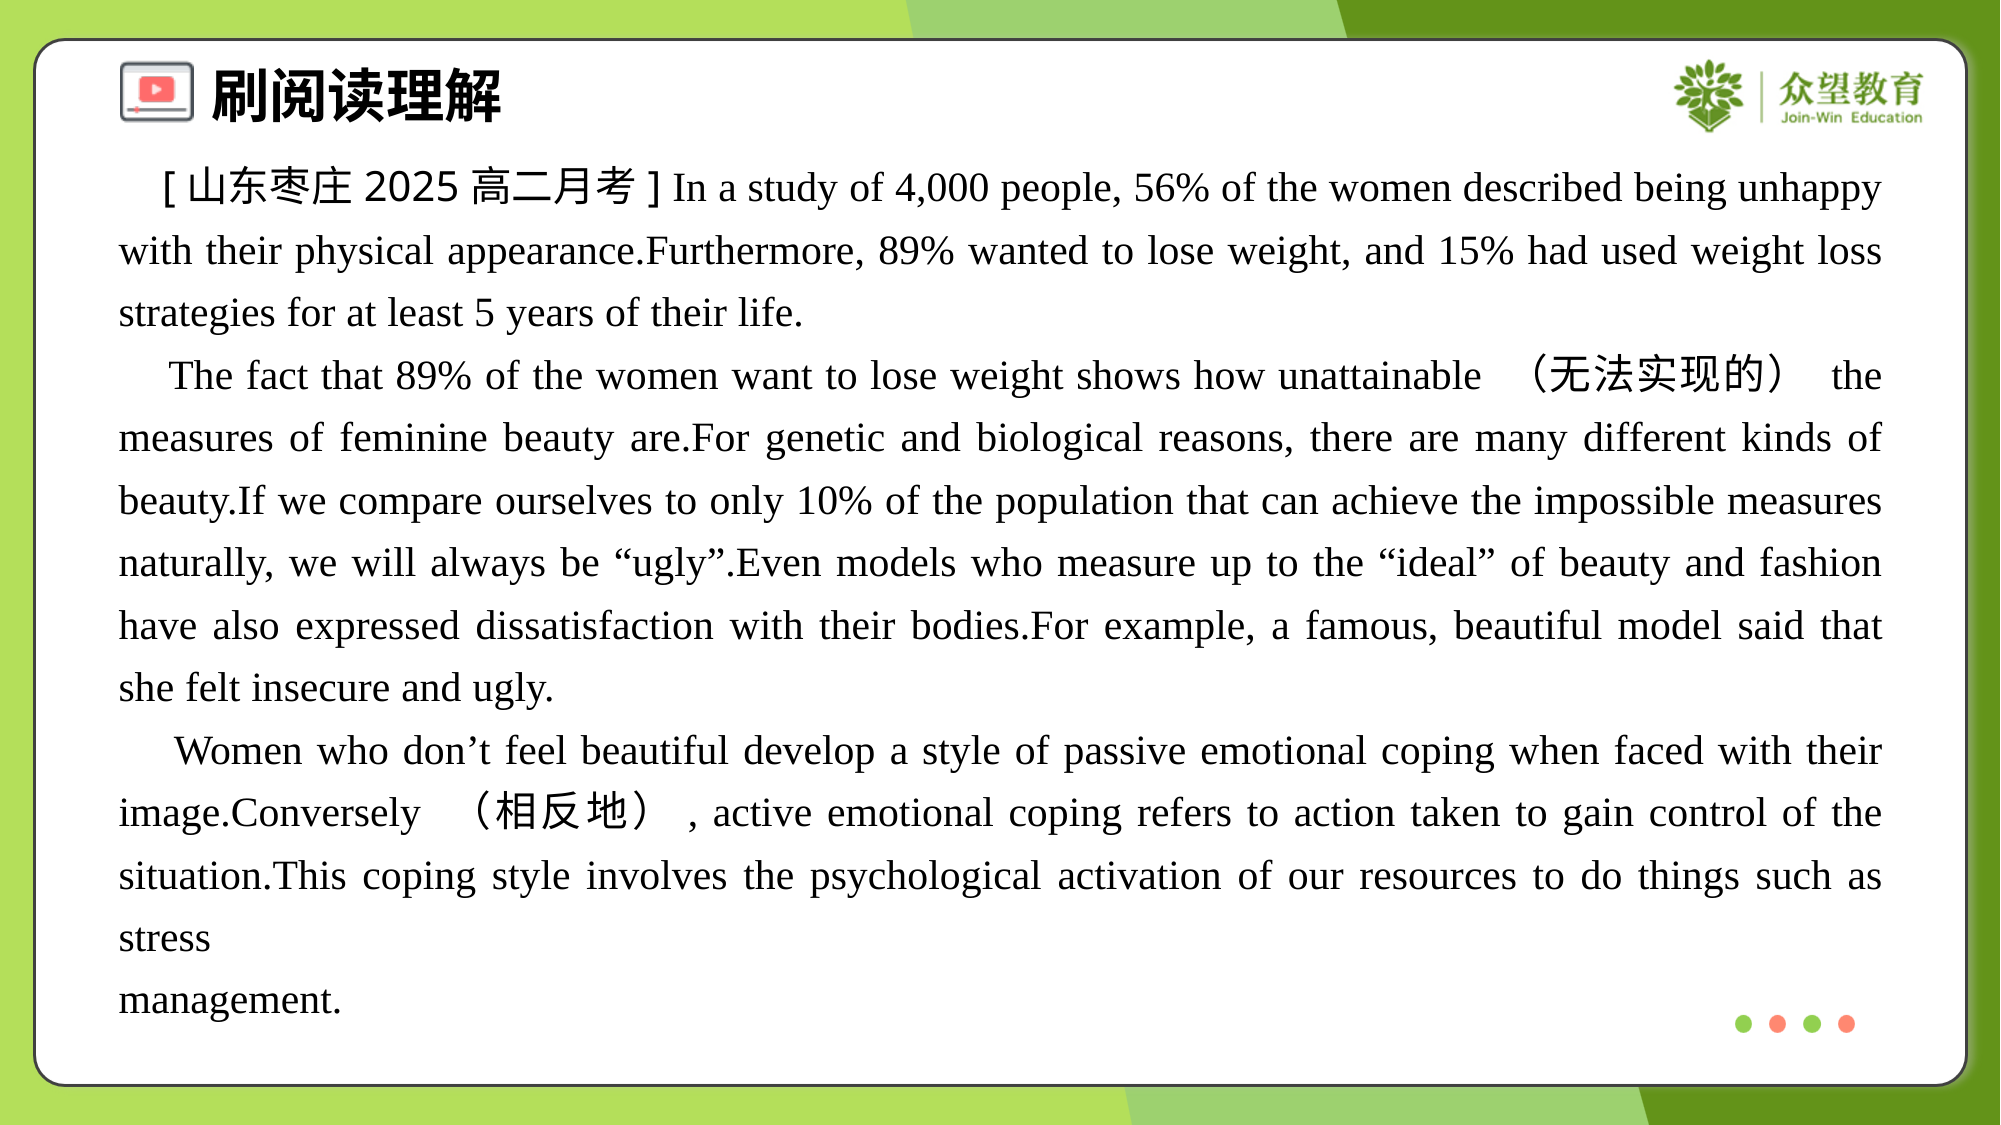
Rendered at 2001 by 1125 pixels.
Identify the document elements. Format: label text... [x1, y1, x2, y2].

text_box [山东枣庄2025高二月考] In a study of 4,000 people, 56% of the women described being unhappy with their physical appearance.Furthermore, 89% wanted to lose weight, and 15% had used weight loss strategies for at least 5 years of their life. The fact that 89% of the women want to lose weight shows how unattainable （无法实现的） the measures of feminine beauty are.For genetic and biological reasons, there are many different kinds of beauty.If we compare ourselves to only 10% of the population that can achieve the impossible measures naturally, we will always be “ugly”.Even models who measure up to the “ideal” of beauty and fashion have also expressed dissatisfaction with their bodies.For example, a famous, beautiful model said that she felt insecure and ugly. Women who don’t feel beautiful develop a style of passive emotional coping when faced with their image.Conversely （相反地）, active emotional coping refers to action taken to gain control of the situation.This coping style involves the psychological activation of our resources to do things such as stress management.#3 [118, 147, 1883, 954]
picture [0, 0, 2000, 1125]
